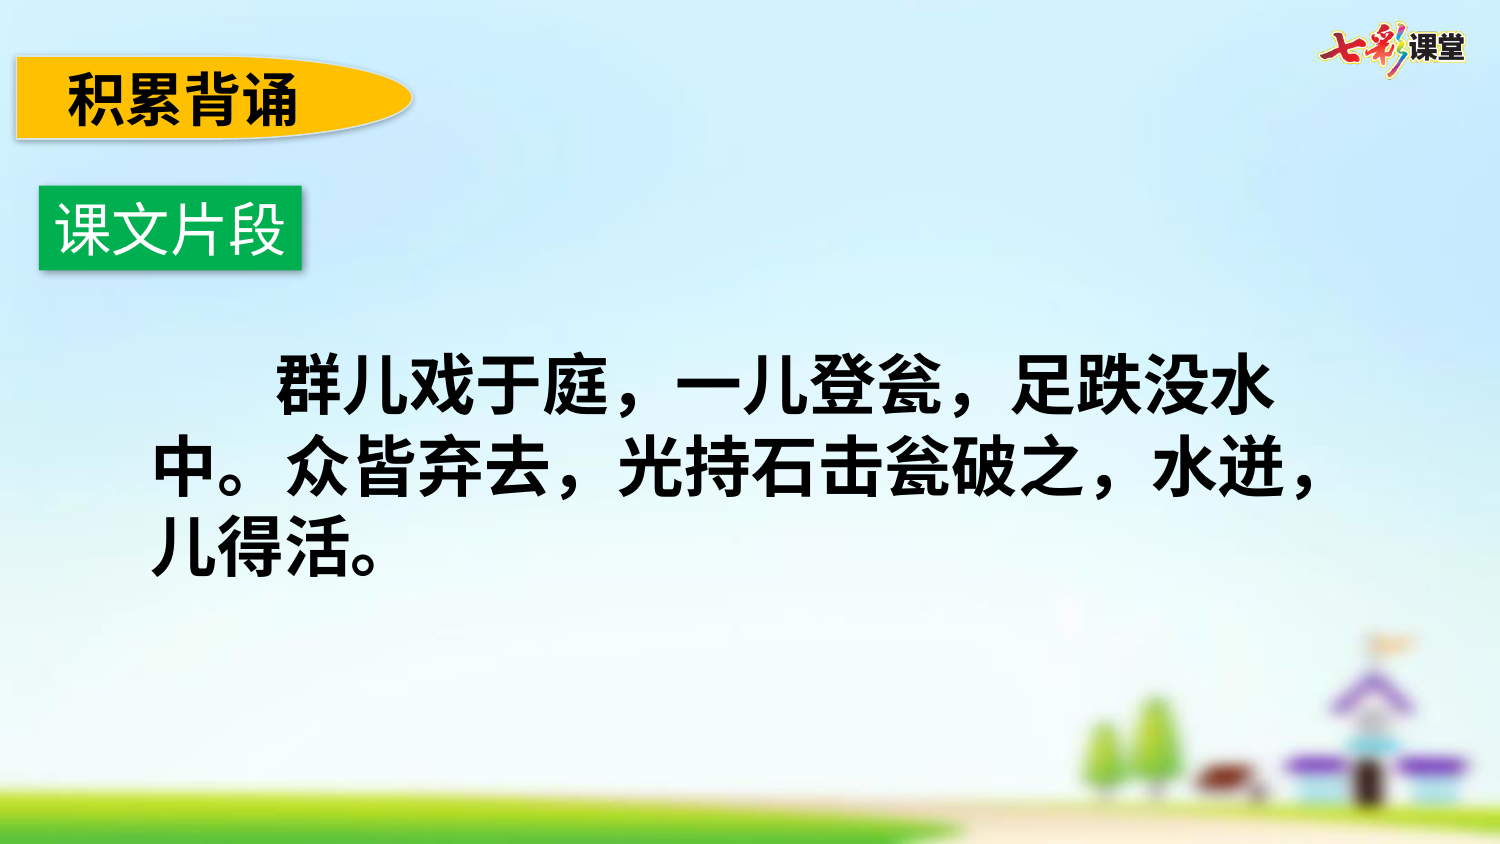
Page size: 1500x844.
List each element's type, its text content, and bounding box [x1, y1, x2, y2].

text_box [0, 55, 413, 140]
picture [0, 0, 1500, 844]
text_box 群儿戏于庭，一儿登瓮，足跌没水中。众皆弃去，光持石击瓮破之，水迸，儿得活。 [135, 327, 1357, 592]
text_box 课文片段 [38, 185, 302, 271]
